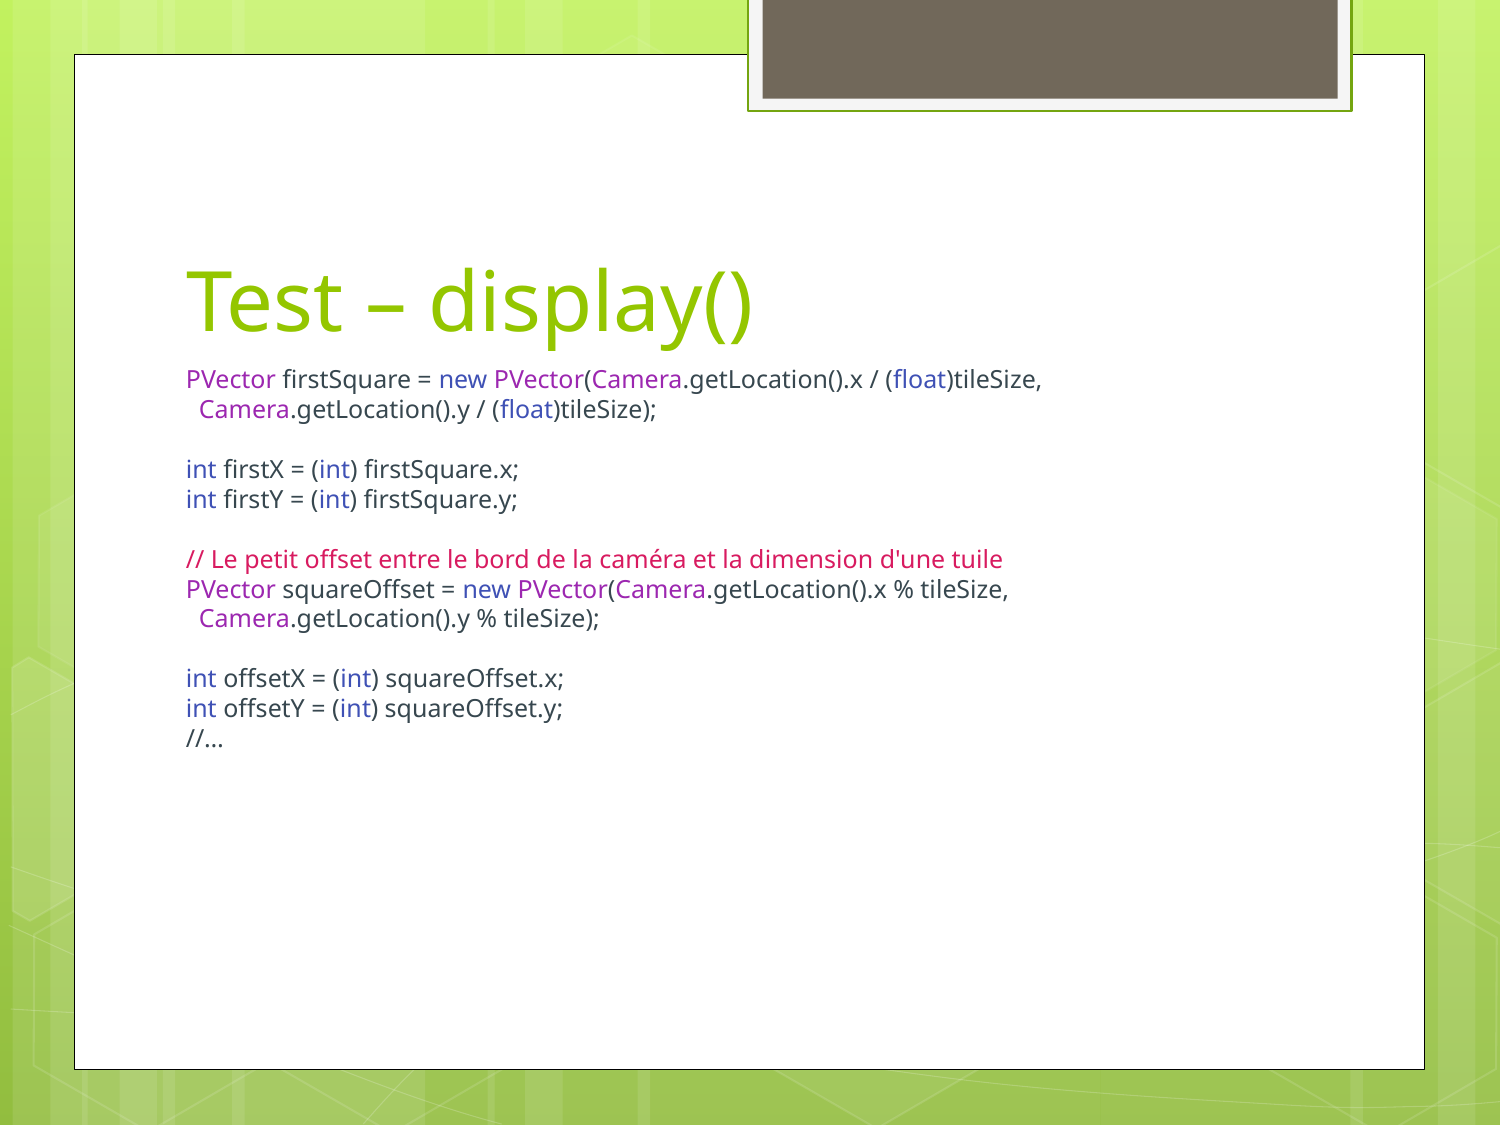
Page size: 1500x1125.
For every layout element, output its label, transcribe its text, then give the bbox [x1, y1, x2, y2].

text_box PVector firstSquare = new PVector(Camera.getLocation().x / (float)tileSize, Camera.getLocation().y / (float)tileSize); int firstX = (int) firstSquare.x; int firstY = (int) firstSquare.y; // Le petit offset entre le bord de la caméra et la dimension d'une tuile PVector squareOffset = new PVector(Camera.getLocation().x % tileSize, Camera.getLocation().y % tileSize); int offsetX = (int) squareOffset.x; int offsetY = (int) squareOffset.y; //… [171, 356, 1081, 761]
title Test – display() [171, 168, 1324, 357]
